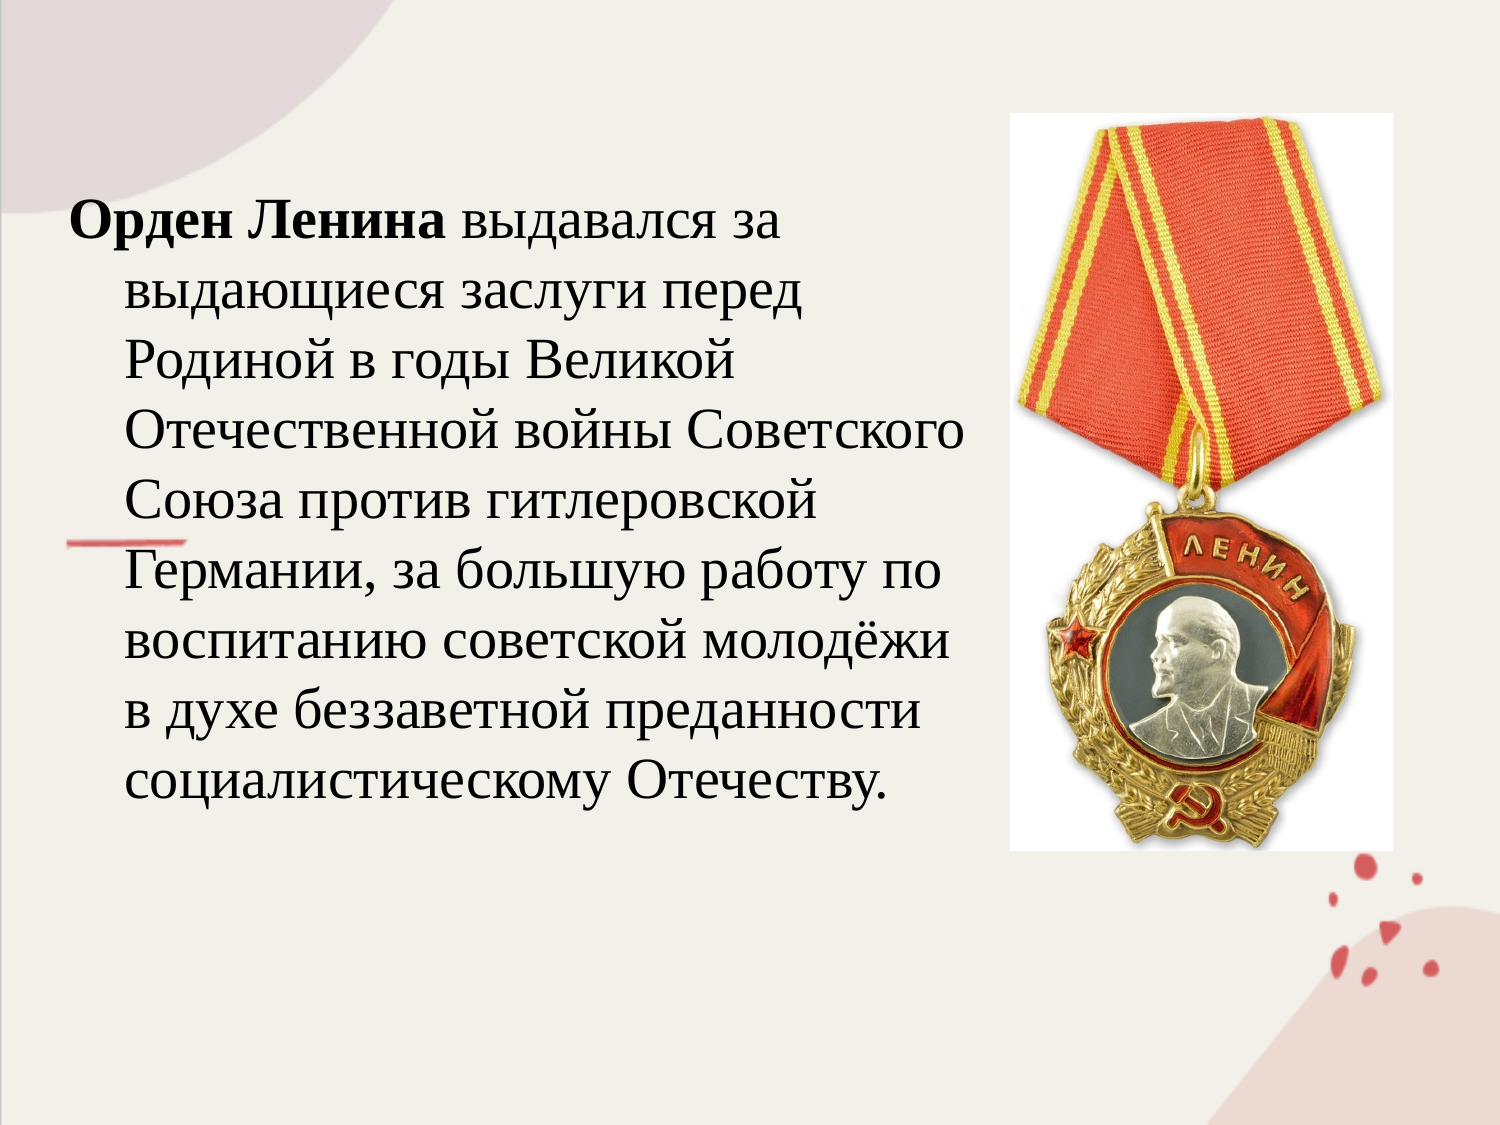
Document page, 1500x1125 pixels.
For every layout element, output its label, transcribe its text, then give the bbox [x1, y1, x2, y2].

list Орден Ленина выдавался за выдающиеся заслуги перед Родиной в годы Великой Отечественной войны Советского Союза против гитлеровской Германии, за большую работу по воспитанию советской молодёжи в духе беззаветной преданности социалистическому Отечеству. [53, 172, 999, 953]
picture [0, 0, 1500, 1125]
